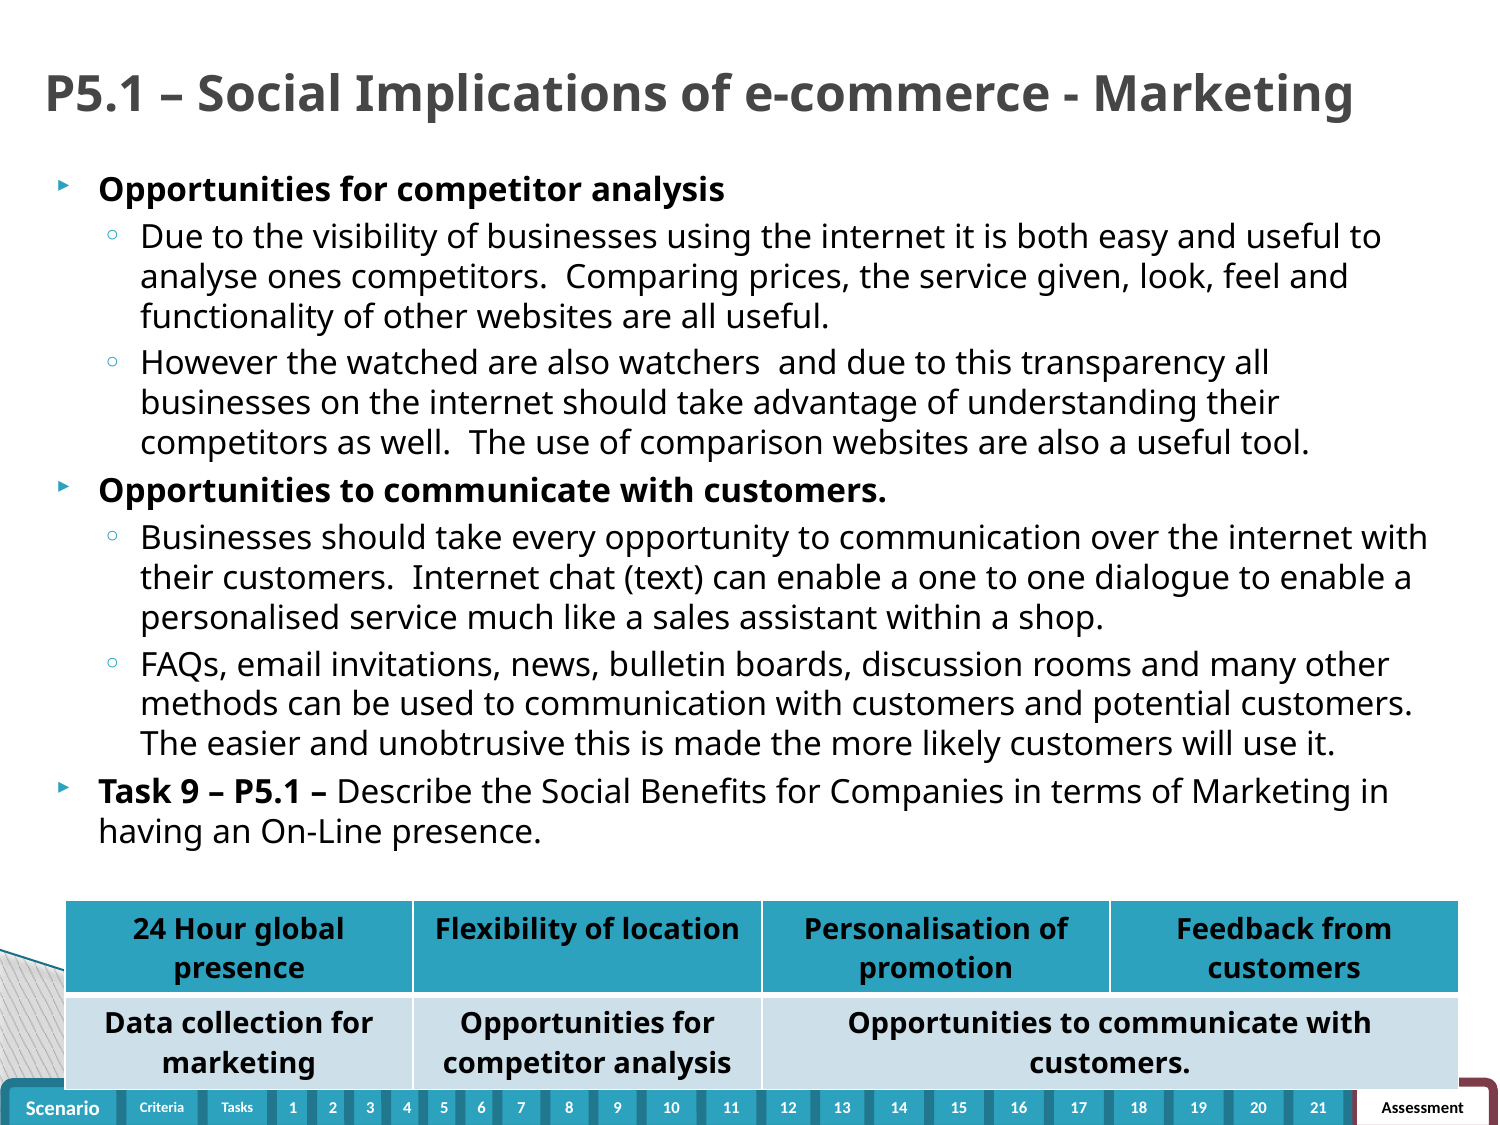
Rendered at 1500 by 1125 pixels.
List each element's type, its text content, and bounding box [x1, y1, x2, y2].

table_header Personalisation of promotion [763, 901, 1109, 992]
table_cell Opportunities to communicate with customers. [763, 998, 1458, 1089]
table_header Flexibility of location [414, 901, 761, 992]
list Opportunities for competitor analysis Due to the visibility of businesses using the internet it is both easy and useful to analyse ones competitors. Comparing prices, the service given, look, feel and functionality of other websites are all useful. However the watched are also watchers and due to this transparency all businesses on the internet should take advantage of understanding their competitors as well. The use of comparison websites are also a useful tool. Opportunities to communicate with customers. Businesses should take every opportunity to communication over the internet with their customers. Internet chat (text) can enable a one to one dialogue to enable a personalised service much like a sales assistant within a shop. FAQs, email invitations, news, bulletin boards, discussion rooms and many other methods can be used to communication with customers and potential customers. The easier and unobtrusive this is made the more likely customers will use it. Task 9 – P5.1 – Describe the Social Benefits for Companies in terms of Marketing in having an On-Line presence. [23, 160, 1465, 1047]
title P5.1 – Social Implications of e-commerce - Marketing [29, 30, 1471, 153]
table_header 24 Hour global presence [66, 901, 412, 992]
table_header Feedback from customers [1111, 901, 1458, 992]
table_cell Data collection for marketing [66, 998, 412, 1089]
table_cell Opportunities for competitor analysis [414, 998, 761, 1089]
